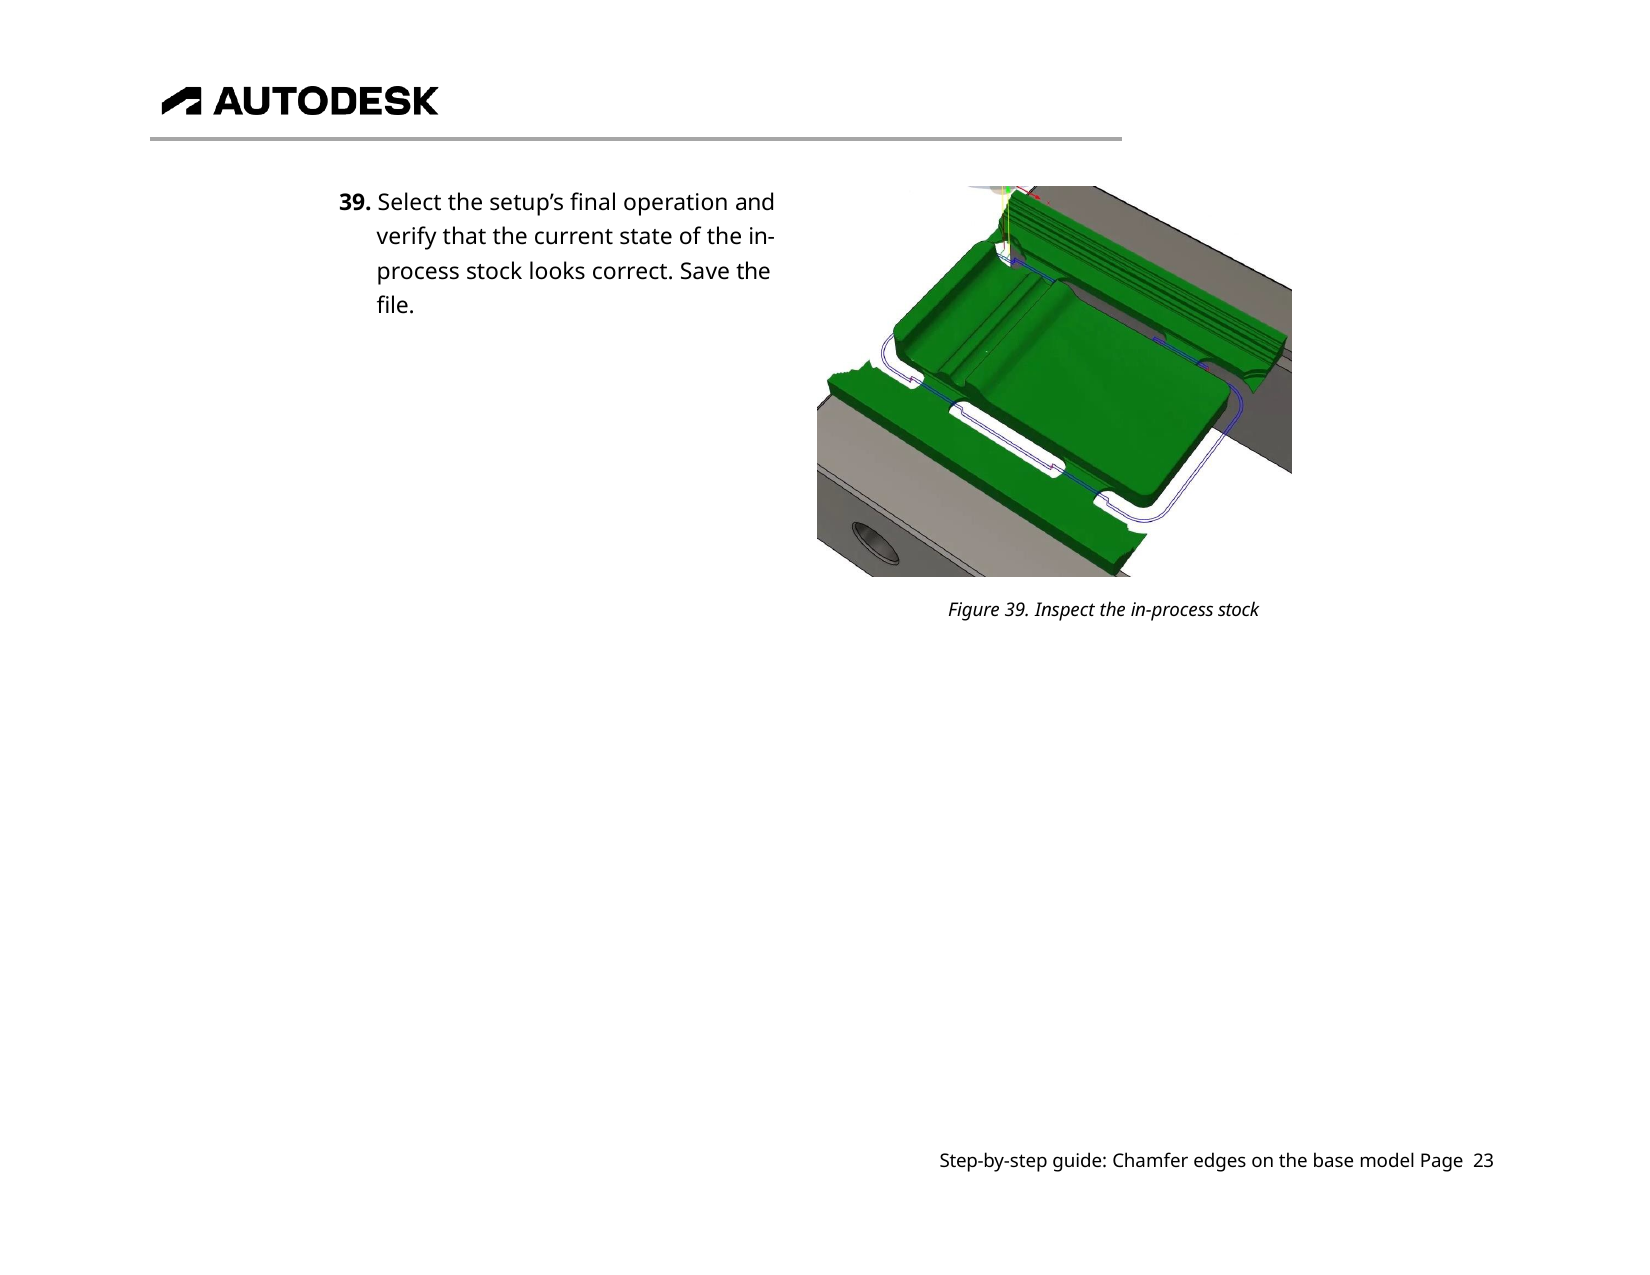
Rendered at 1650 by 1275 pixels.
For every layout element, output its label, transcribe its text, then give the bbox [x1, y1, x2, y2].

slide_number Step-by-step guide: Chamfer edges on the base model Page 20 [937, 1145, 1509, 1275]
text_box 39. Select the setup’s final operation and verify that the current state of the in- process stock looks correct. Save the file. [337, 178, 787, 318]
picture [161, 86, 439, 115]
picture [817, 186, 1293, 577]
text_box Figure 39. Inspect the in-process stock [946, 595, 1294, 620]
